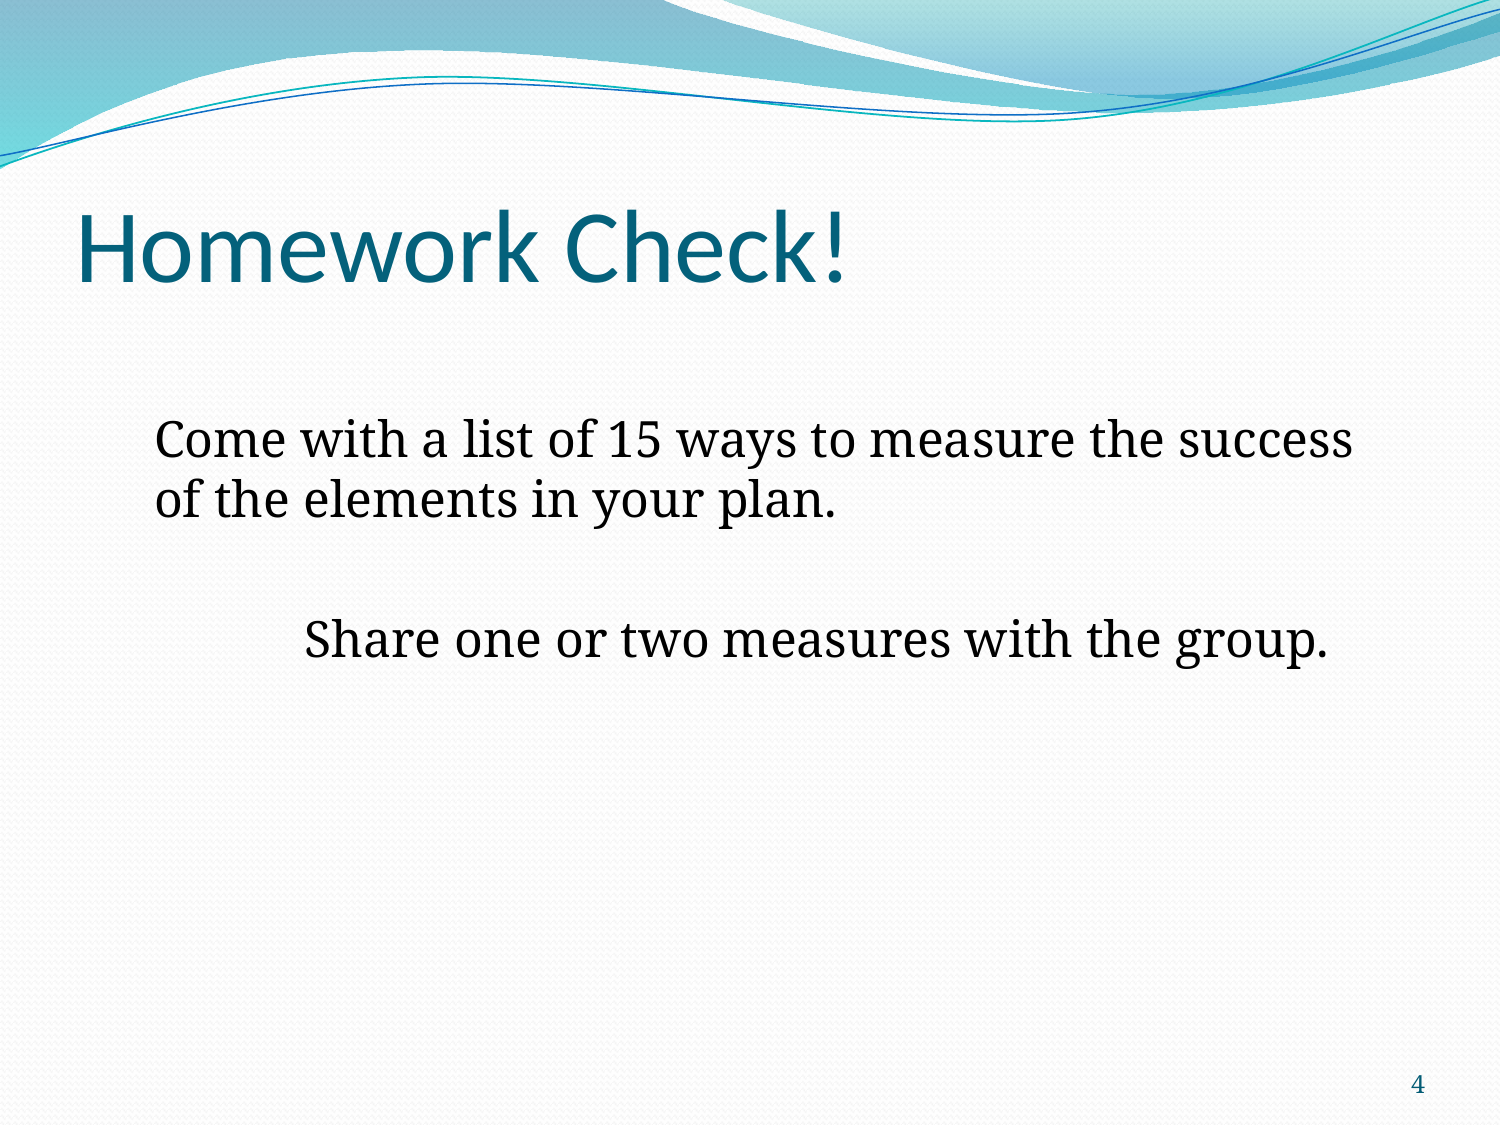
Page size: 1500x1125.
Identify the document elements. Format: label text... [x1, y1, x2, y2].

slide_number 4 [1299, 1042, 1425, 1103]
list Come with a list of 15 ways to measure the success of the elements in your plan. Share one or two measures with the group. [75, 350, 1425, 1038]
title Homework Check! [75, 115, 1425, 303]
